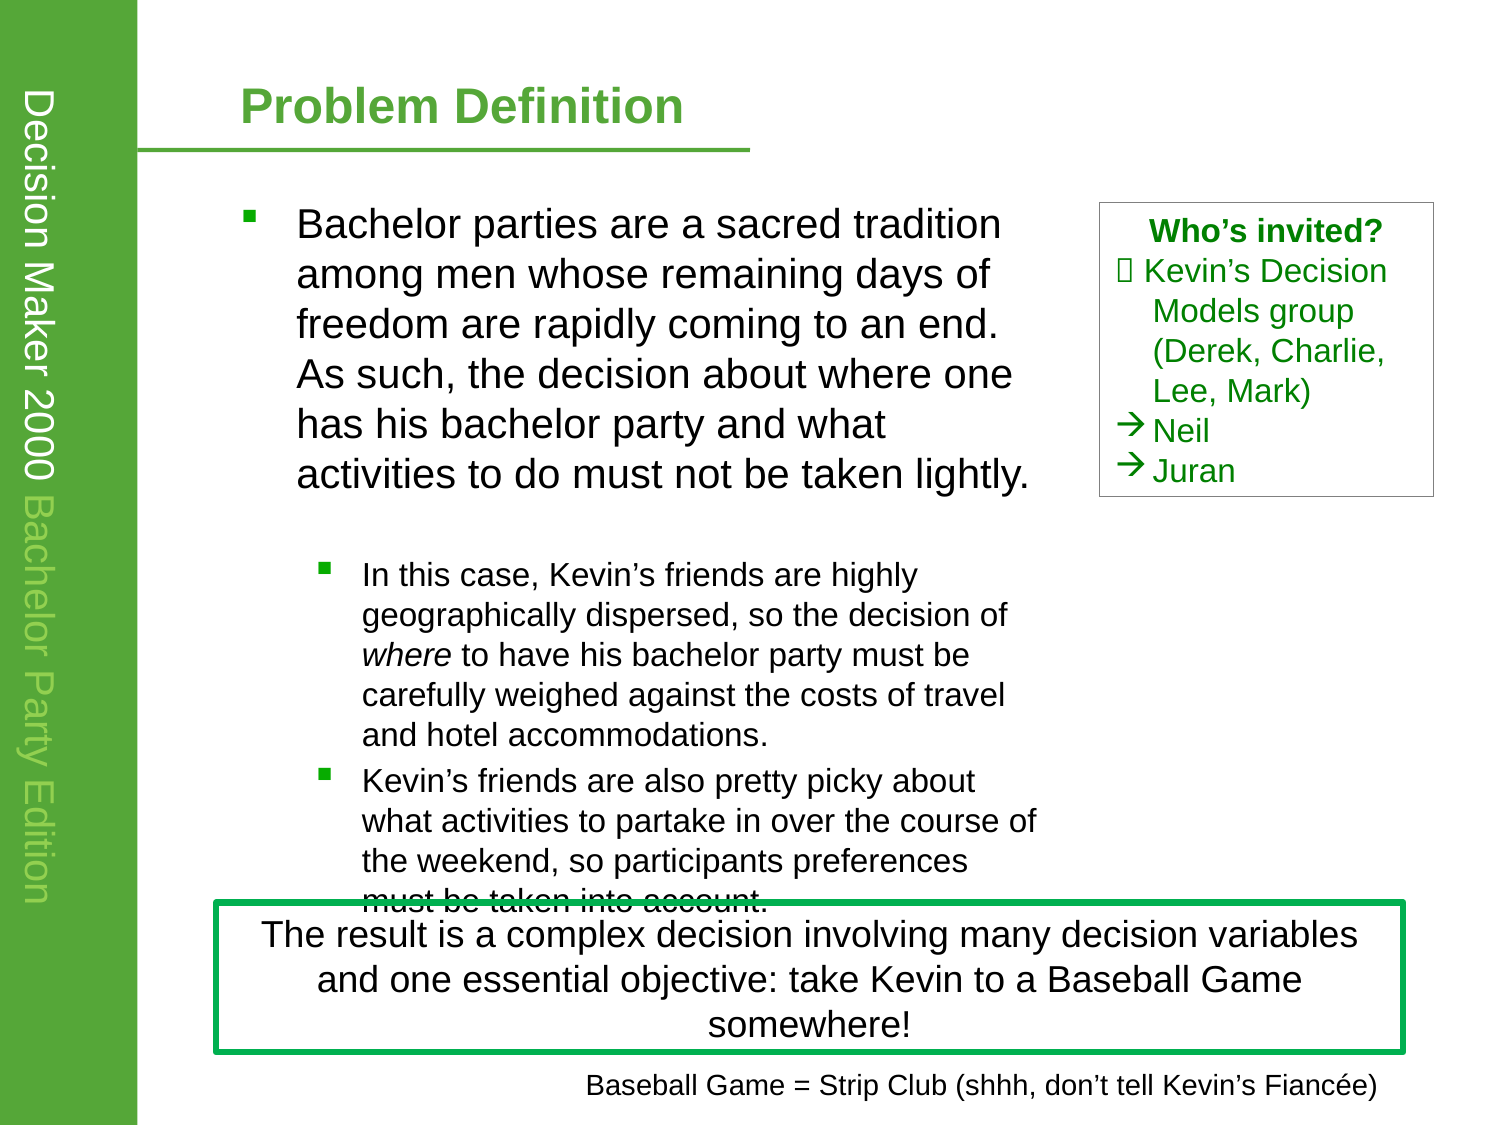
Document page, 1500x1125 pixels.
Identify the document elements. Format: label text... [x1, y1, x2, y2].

text_box Who’s invited?  Kevin’s Decision Models group (Derek, Charlie, Lee, Mark) Neil Juran [1099, 202, 1434, 497]
list Bachelor parties are a sacred tradition among men whose remaining days of freedom are rapidly coming to an end. As such, the decision about where one has his bachelor party and what activities to do must not be taken lightly. In this case, Kevin’s friends are highly geographically dispersed, so the decision of where to have his bachelor party must be carefully weighed against the costs of travel and hotel accommodations. Kevin’s friends are also pretty picky about what activities to partake in over the course of the weekend, so participants preferences must be taken into account. [224, 188, 1055, 885]
title Problem Definition [224, 38, 1392, 169]
text_box The result is a complex decision involving many decision variables and one essential objective: take Kevin to a Baseball Game somewhere! [216, 902, 1404, 1053]
text_box Baseball Game = Strip Club (shhh, don’t tell Kevin’s Fiancée) [561, 1059, 1403, 1109]
